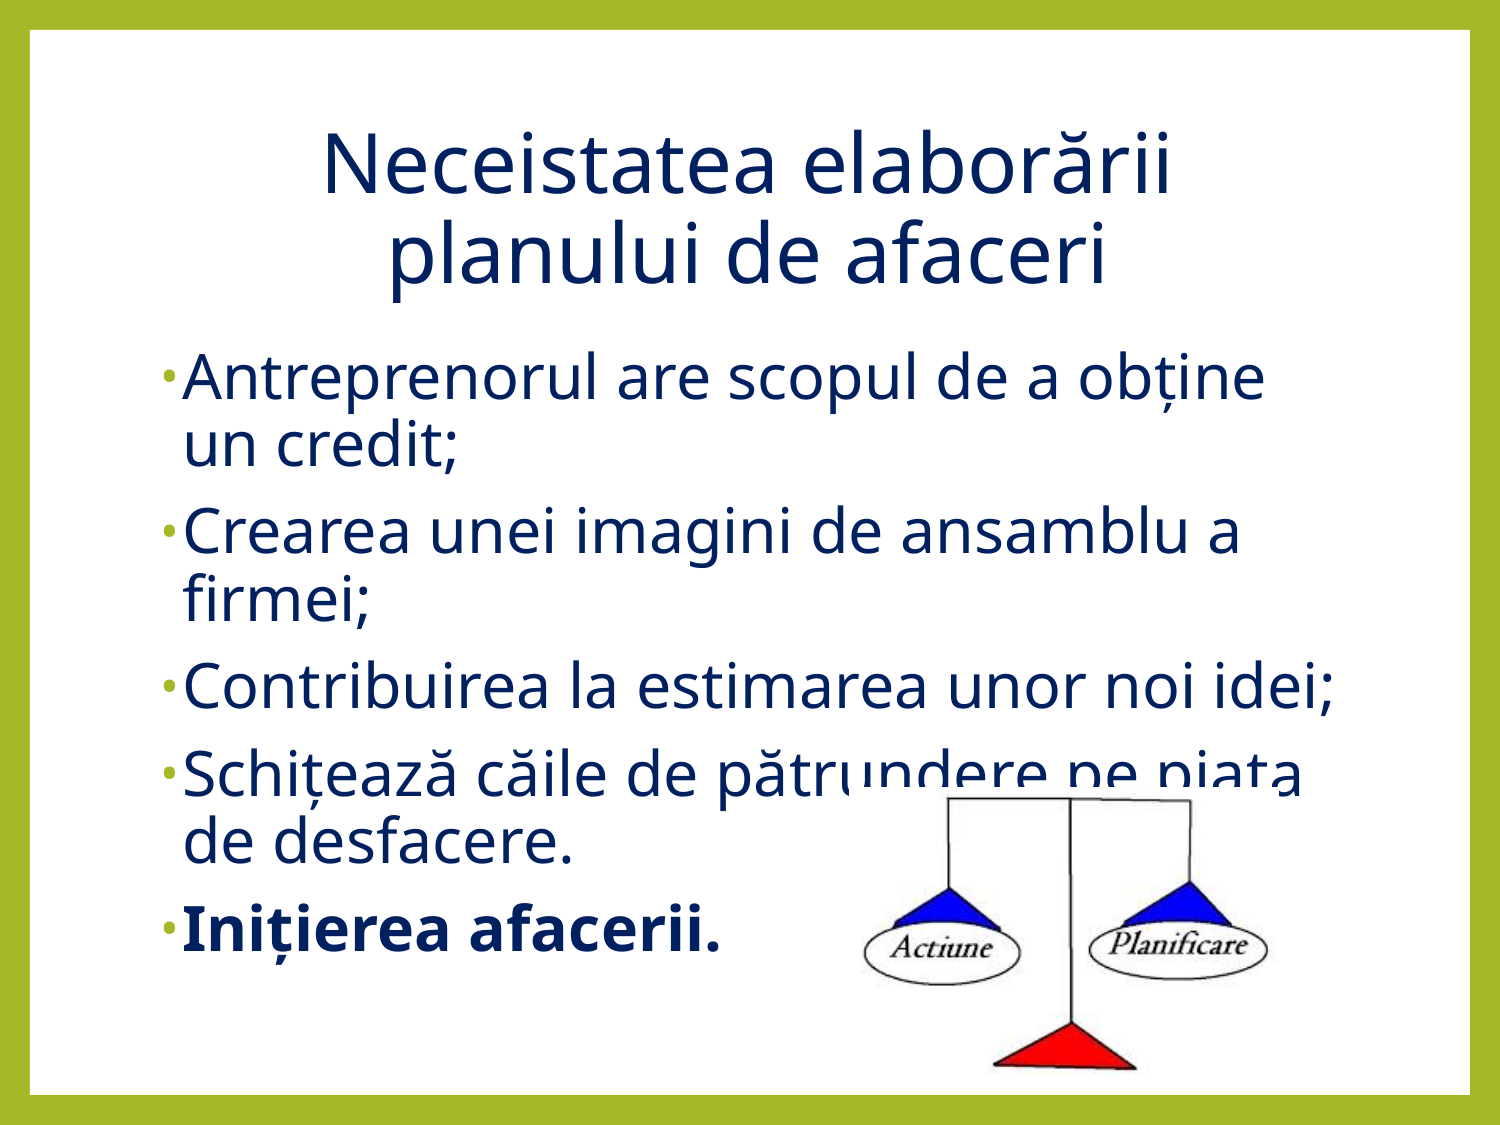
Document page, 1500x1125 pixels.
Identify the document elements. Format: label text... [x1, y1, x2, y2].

title Neceistatea elaborării planului de afaceri [140, 99, 1356, 323]
picture [849, 787, 1279, 1076]
list Antreprenorul are scopul de a obţine un credit; Crearea unei imagini de ansamblu a firmei; Contribuirea la estimarea unor noi idei; Schiţează căile de pătrundere pe piaţa de desfacere. Iniţierea afacerii. [140, 337, 1356, 1000]
